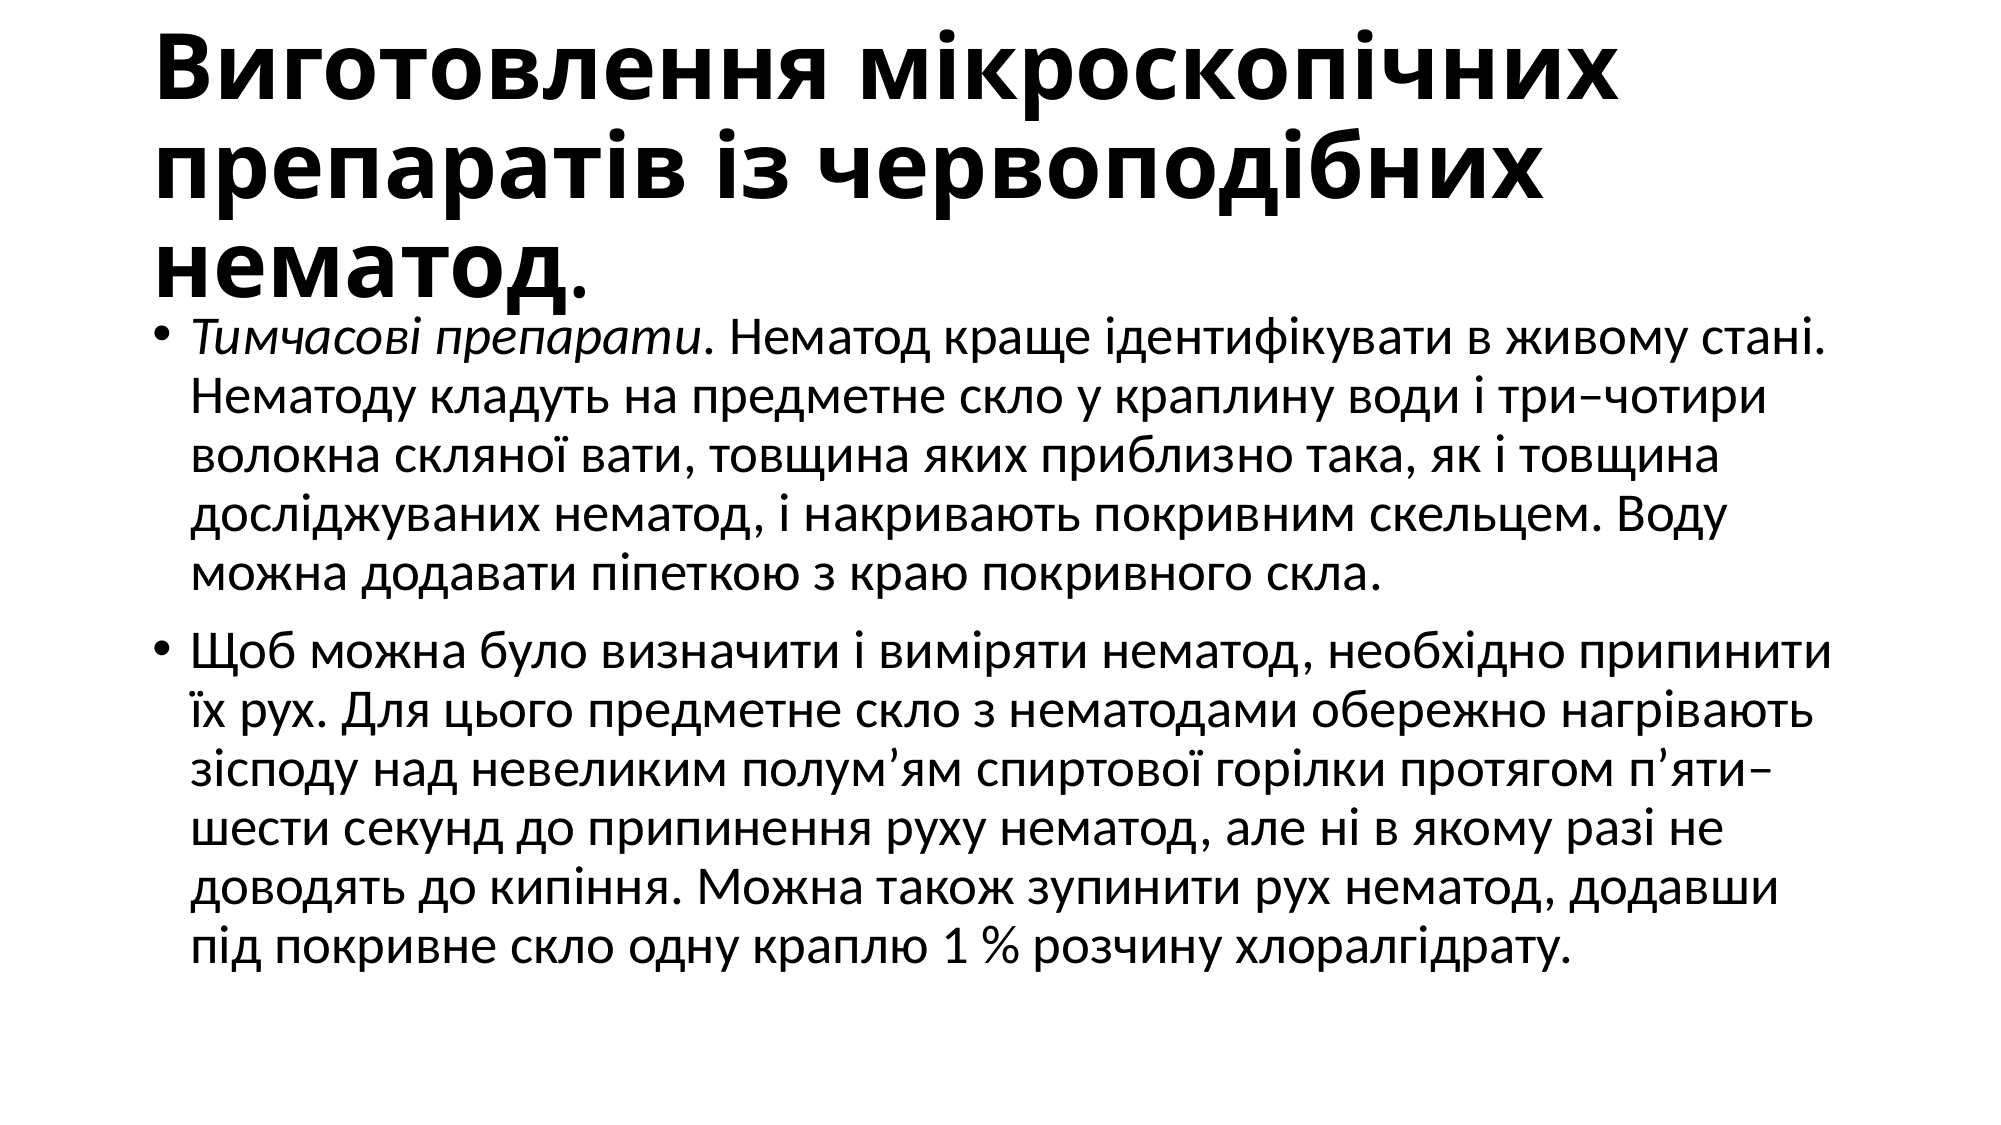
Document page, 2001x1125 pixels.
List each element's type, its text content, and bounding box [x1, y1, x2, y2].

title Виготовлення мікроскопічних препаратів із червоподібних нематод. [137, 59, 1863, 278]
list Тимчасові препарати. Нематод краще ідентифікувати в живому стані. Нематоду кладуть на предметне скло у краплину води і три–чотири волокна скляної вати, товщина яких приблизно така, як і товщина досліджуваних нематод, і накривають покривним скельцем. Воду можна додавати піпеткою з краю покривного скла. Щоб можна було визначити і виміряти нематод, необхідно припинити їх рух. Для цього предметне скло з нематодами обережно нагрівають зісподу над невеликим полум’ям спиртової горілки протягом п’яти–шести секунд до припинення руху нематод, але ні в якому разі не доводять до кипіння. Можна також зупинити рух нематод, додавши під покривне скло одну краплю 1 % розчину хлоралгідрату. [137, 299, 1863, 1014]
